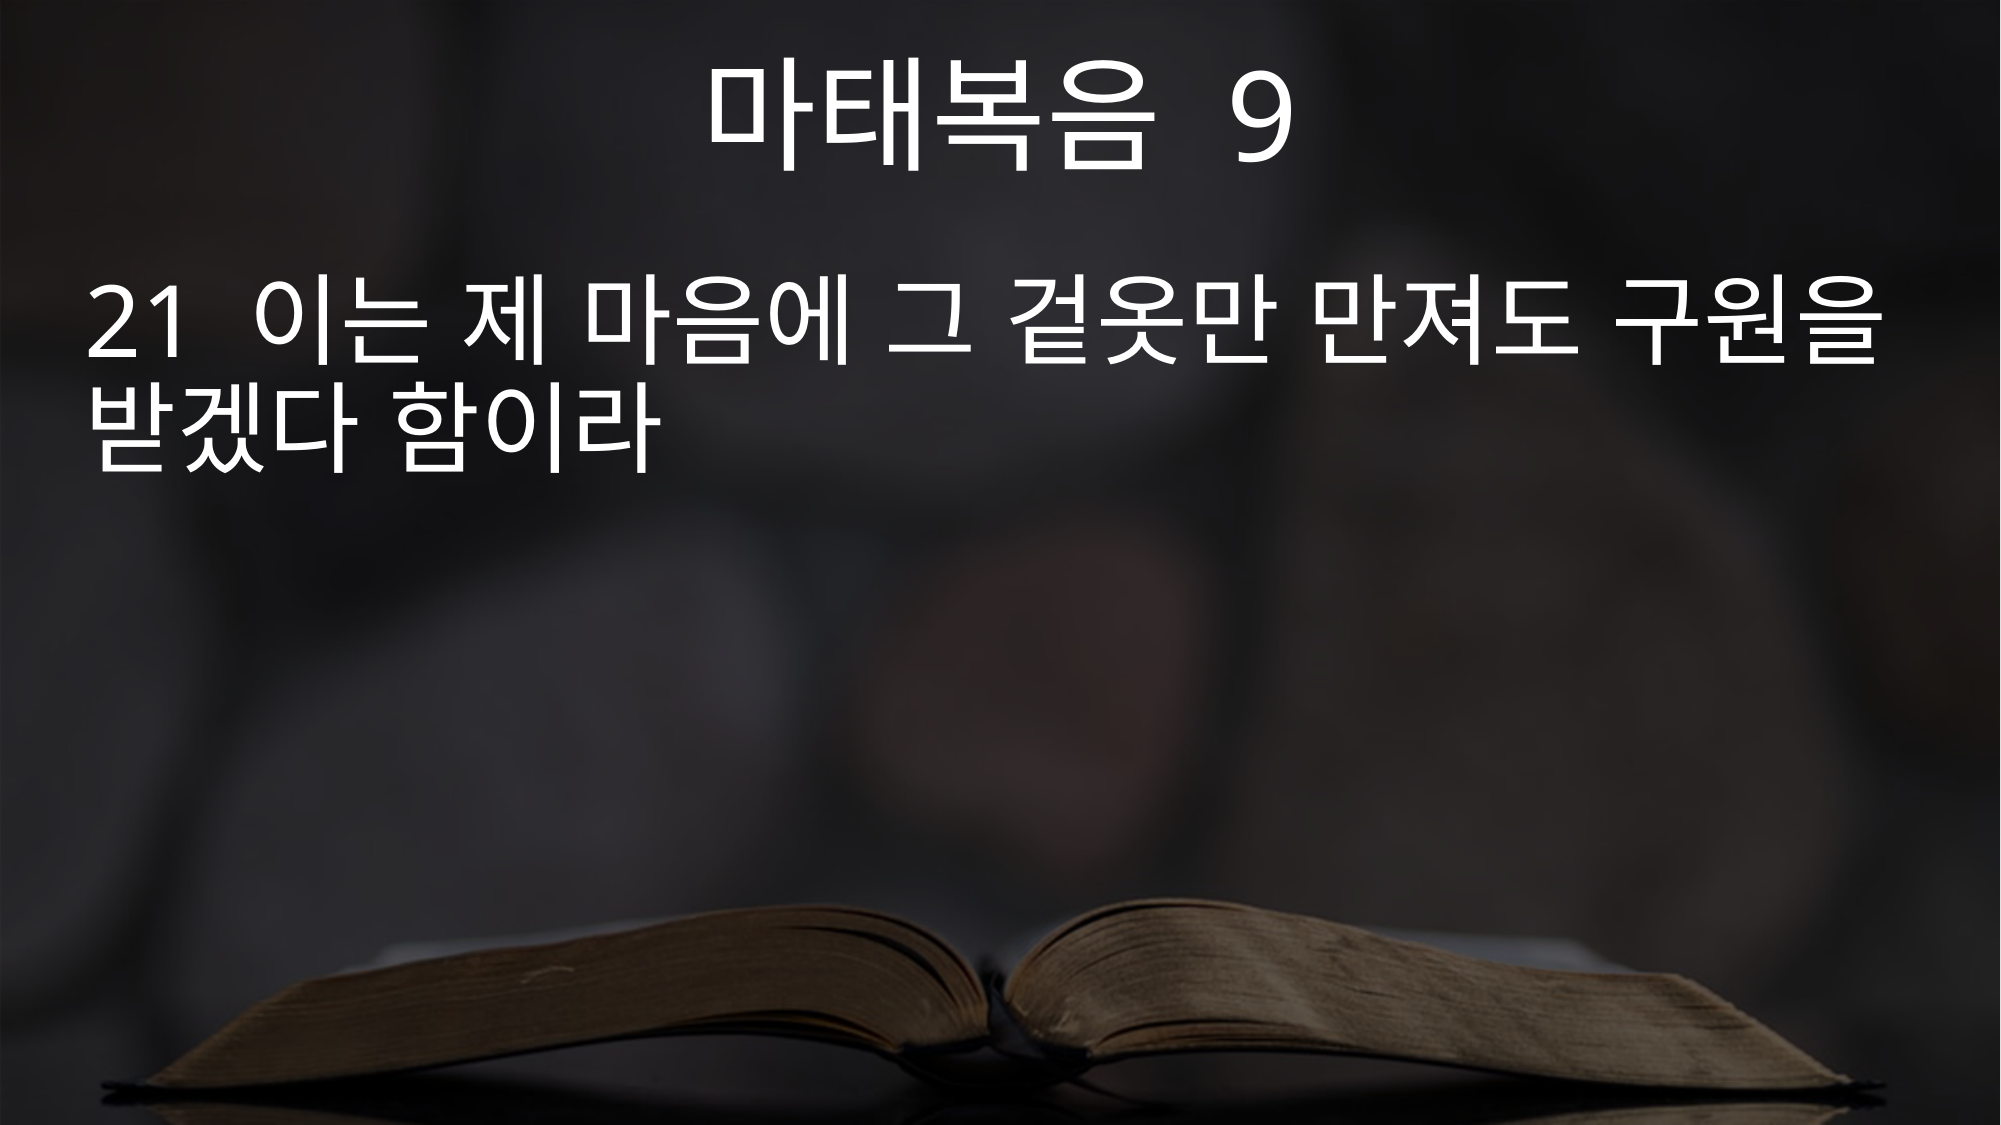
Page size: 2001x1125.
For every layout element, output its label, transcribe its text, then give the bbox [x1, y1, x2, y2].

list 21 이는 제 마음에 그 겉옷만 만져도 구원을 받겠다 함이라 [69, 263, 1953, 423]
footer 마태복음 9 [0, 32, 2000, 192]
picture [0, 0, 2001, 1125]
